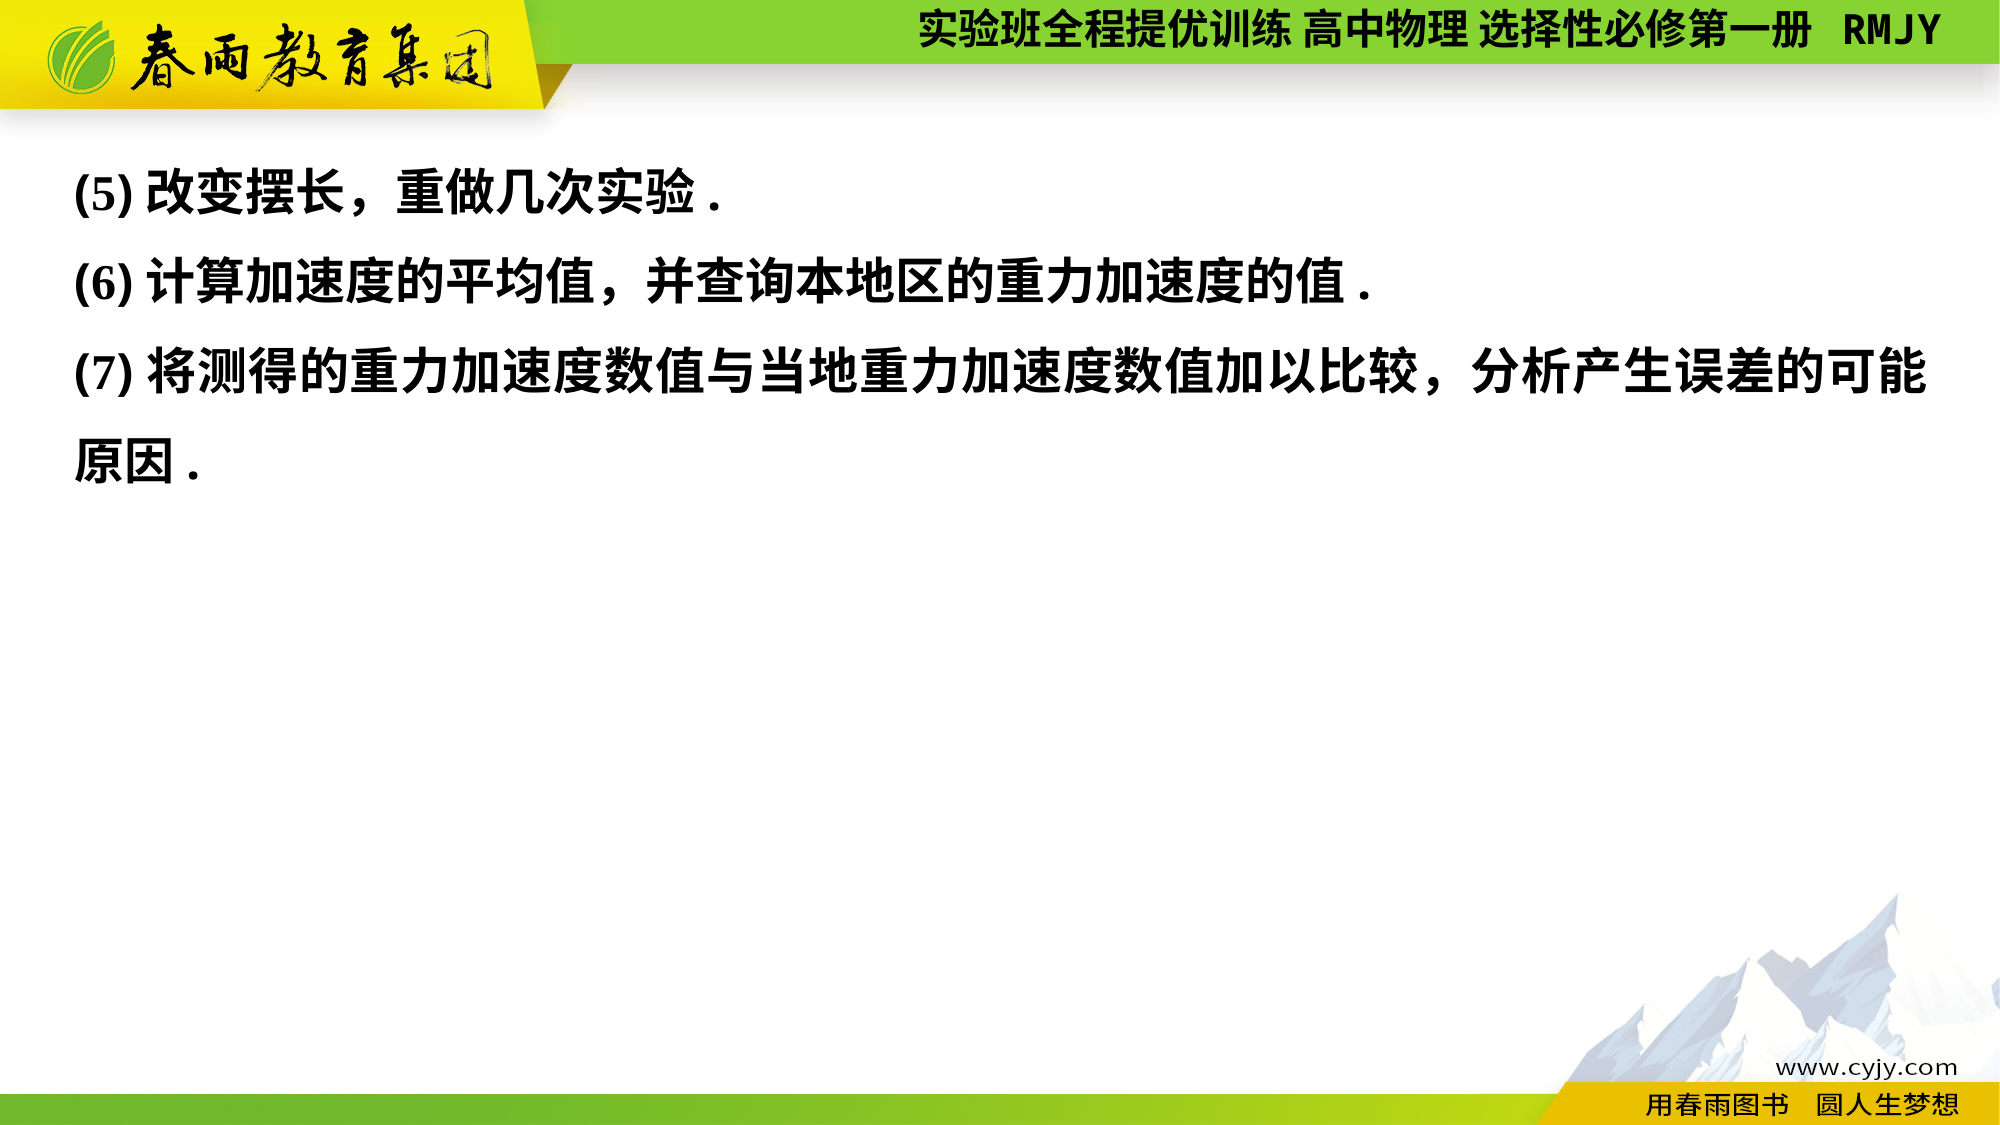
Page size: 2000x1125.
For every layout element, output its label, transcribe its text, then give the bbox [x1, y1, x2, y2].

picture [0, 0, 2000, 1125]
list (5)改变摆长，重做几次实验. (6)计算加速度的平均值，并查询本地区的重力加速度的值. (7)将测得的重力加速度数值与当地重力加速度数值加以比较，分析产生误差的可能原因. [59, 122, 1944, 490]
